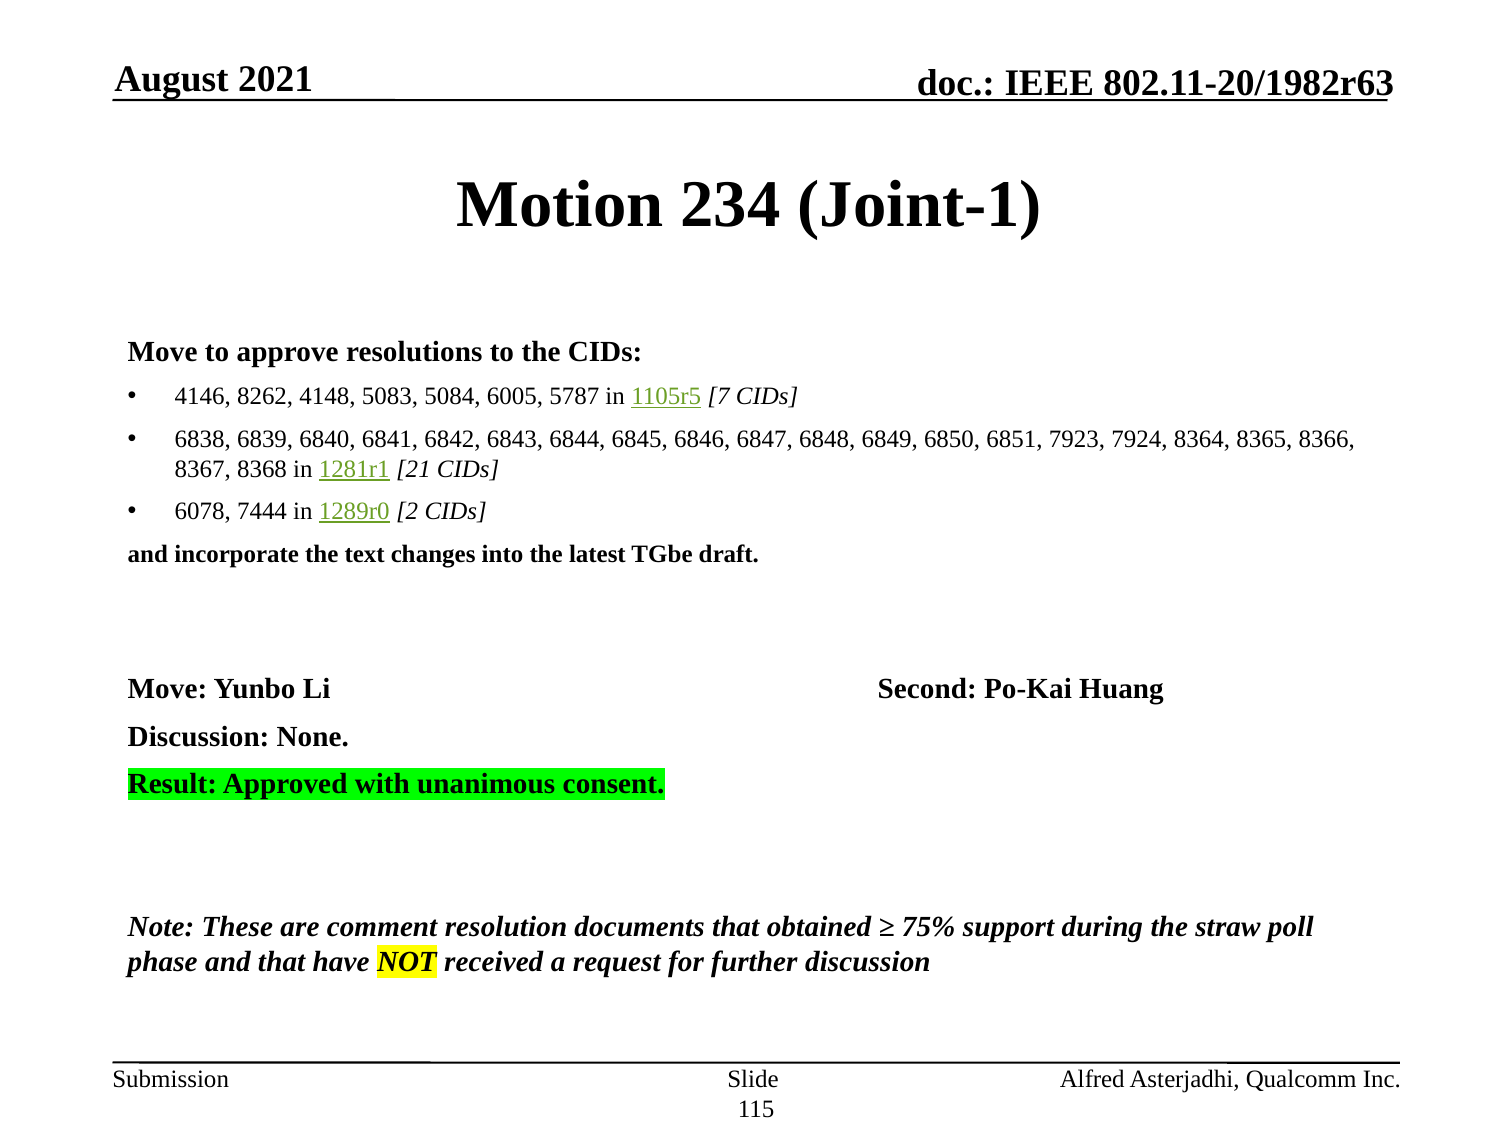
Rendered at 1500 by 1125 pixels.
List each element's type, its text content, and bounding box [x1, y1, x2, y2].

title Motion 234 (Joint-1) [112, 112, 1388, 288]
slide_number Slide 115 [712, 1061, 800, 1123]
footer Alfred Asterjadhi, Qualcomm Inc. [878, 1061, 1402, 1093]
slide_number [114, 54, 423, 100]
list Move to approve resolutions to the CIDs: 4146, 8262, 4148, 5083, 5084, 6005, 5787 in 1105r5 [7 CIDs] 6838, 6839, 6840, 6841, 6842, 6843, 6844, 6845, 6846, 6847, 6848, 6849, 6850, 6851, 7923, 7924, 8364, 8365, 8366, 8367, 8368 in 1281r1 [21 CIDs] 6078, 7444 in 1289r0 [2 CIDs] and incorporate the text changes into the latest TGbe draft. Move: Yunbo Li Second: Po-Kai Huang Discussion: None. Result: Approved with unanimous consent. Note: These are comment resolution documents that obtained ≥ 75% support during the straw poll phase and that have NOT received a request for further discussion [112, 324, 1388, 1063]
